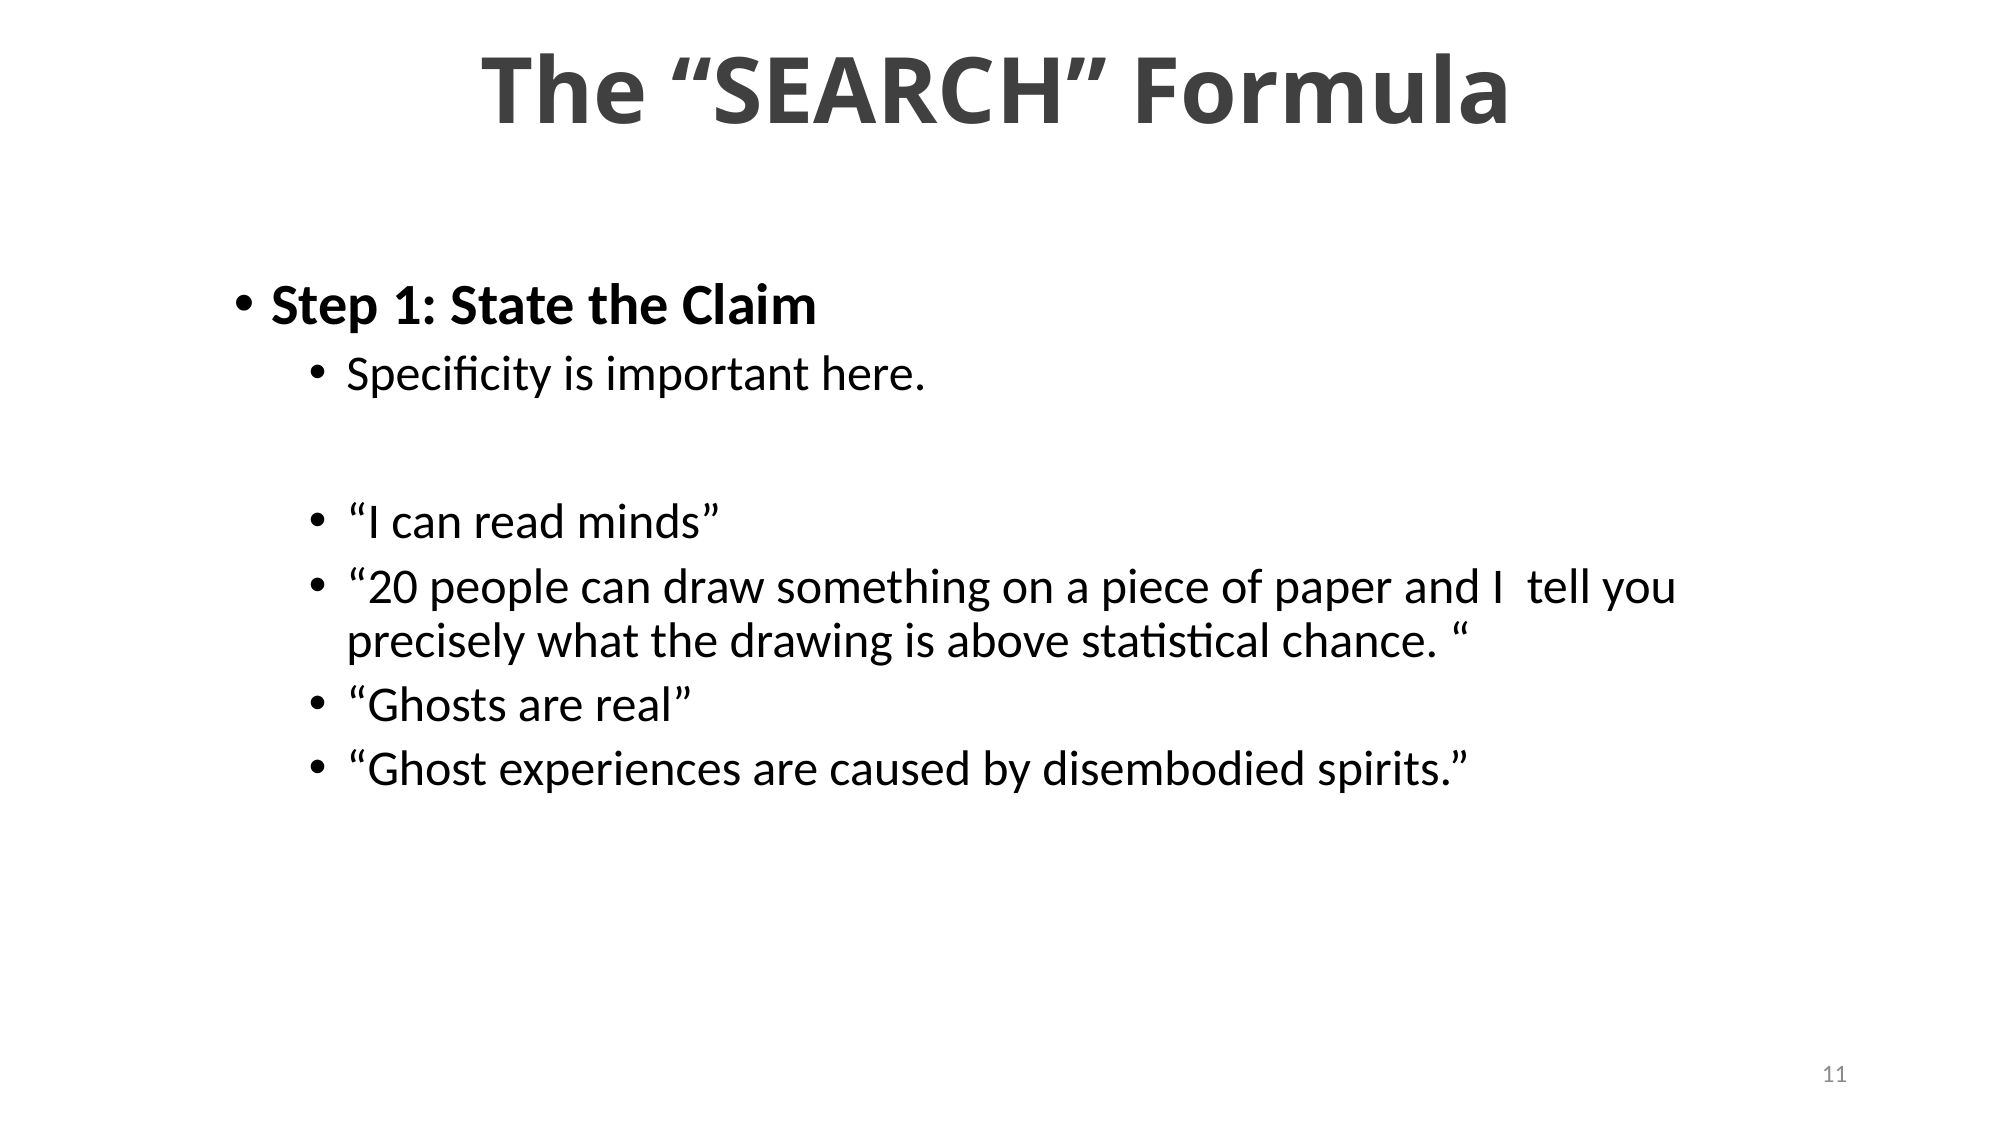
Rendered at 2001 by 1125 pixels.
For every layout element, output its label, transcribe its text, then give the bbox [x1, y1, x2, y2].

list Step 1: State the Claim Specificity is important here. “I can read minds” “20 people can draw something on a piece of paper and I tell you precisely what the drawing is above statistical chance. “ “Ghosts are real” “Ghost experiences are caused by disembodied spirits.” [218, 266, 1791, 1039]
slide_number 11 [1412, 1042, 1863, 1103]
title The “SEARCH” Formula [465, 24, 1544, 163]
